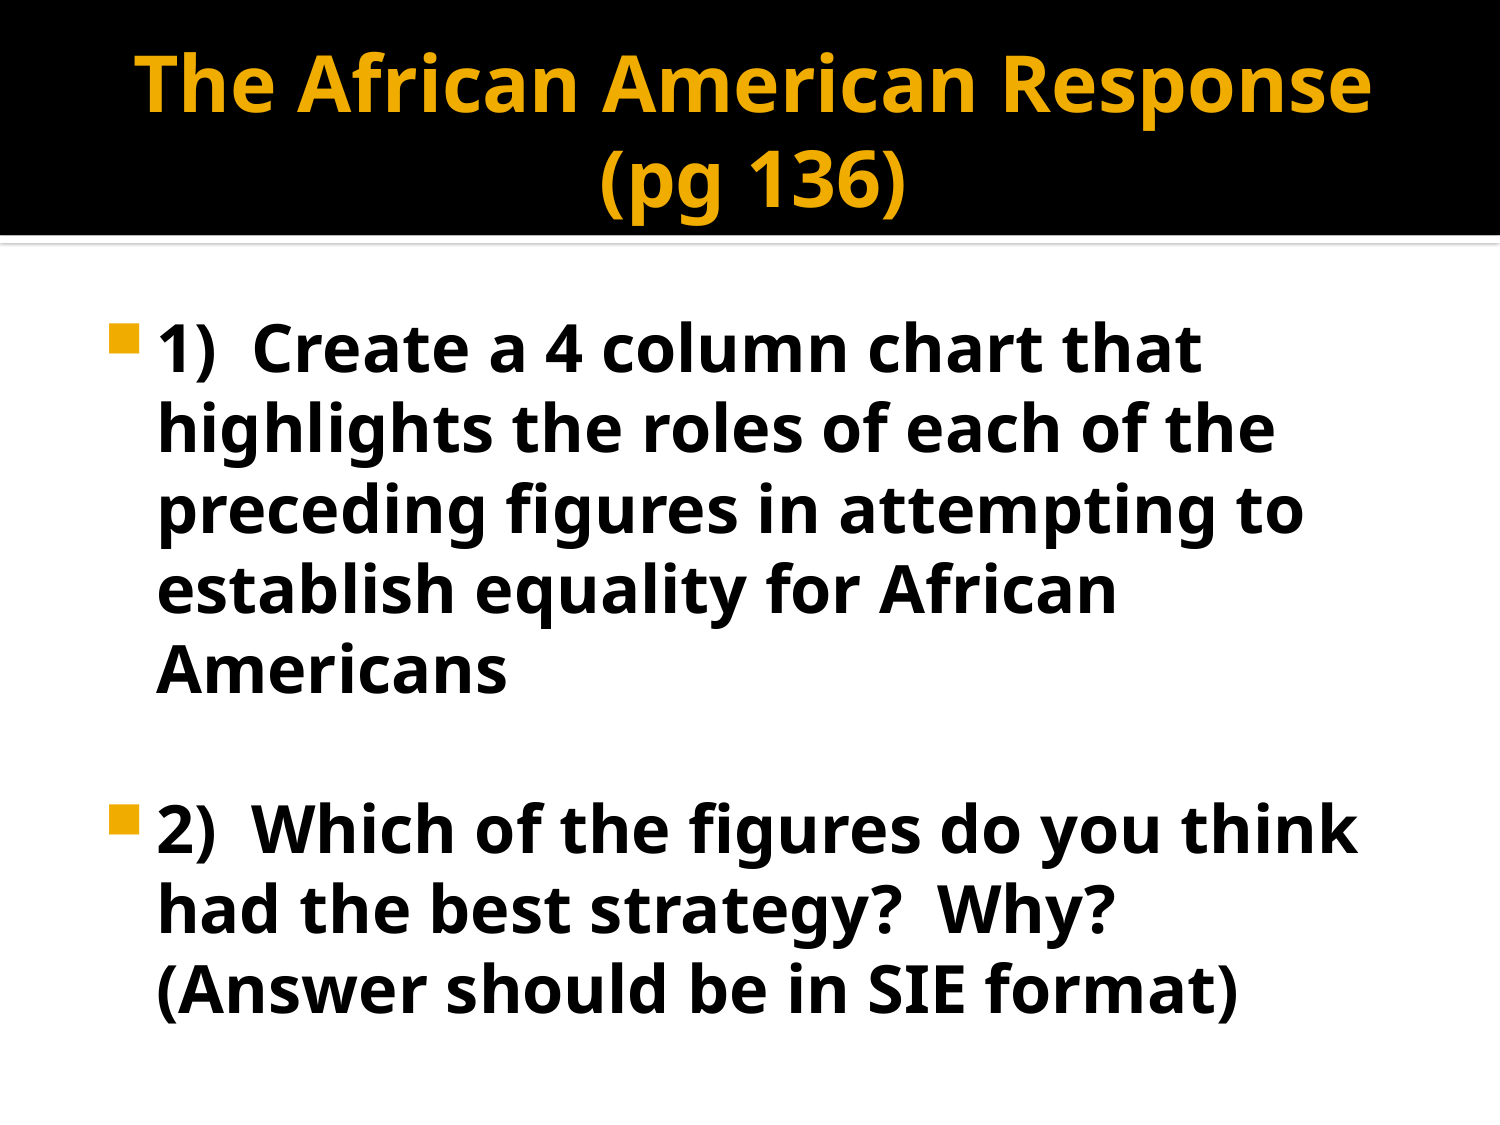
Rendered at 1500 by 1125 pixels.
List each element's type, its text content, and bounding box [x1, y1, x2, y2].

list 1) Create a 4 column chart that highlights the roles of each of the preceding figures in attempting to establish equality for African Americans 2) Which of the figures do you think had the best strategy? Why? (Answer should be in SIE format) [75, 291, 1425, 1050]
title The African American Response (pg 136) [75, 25, 1425, 231]
